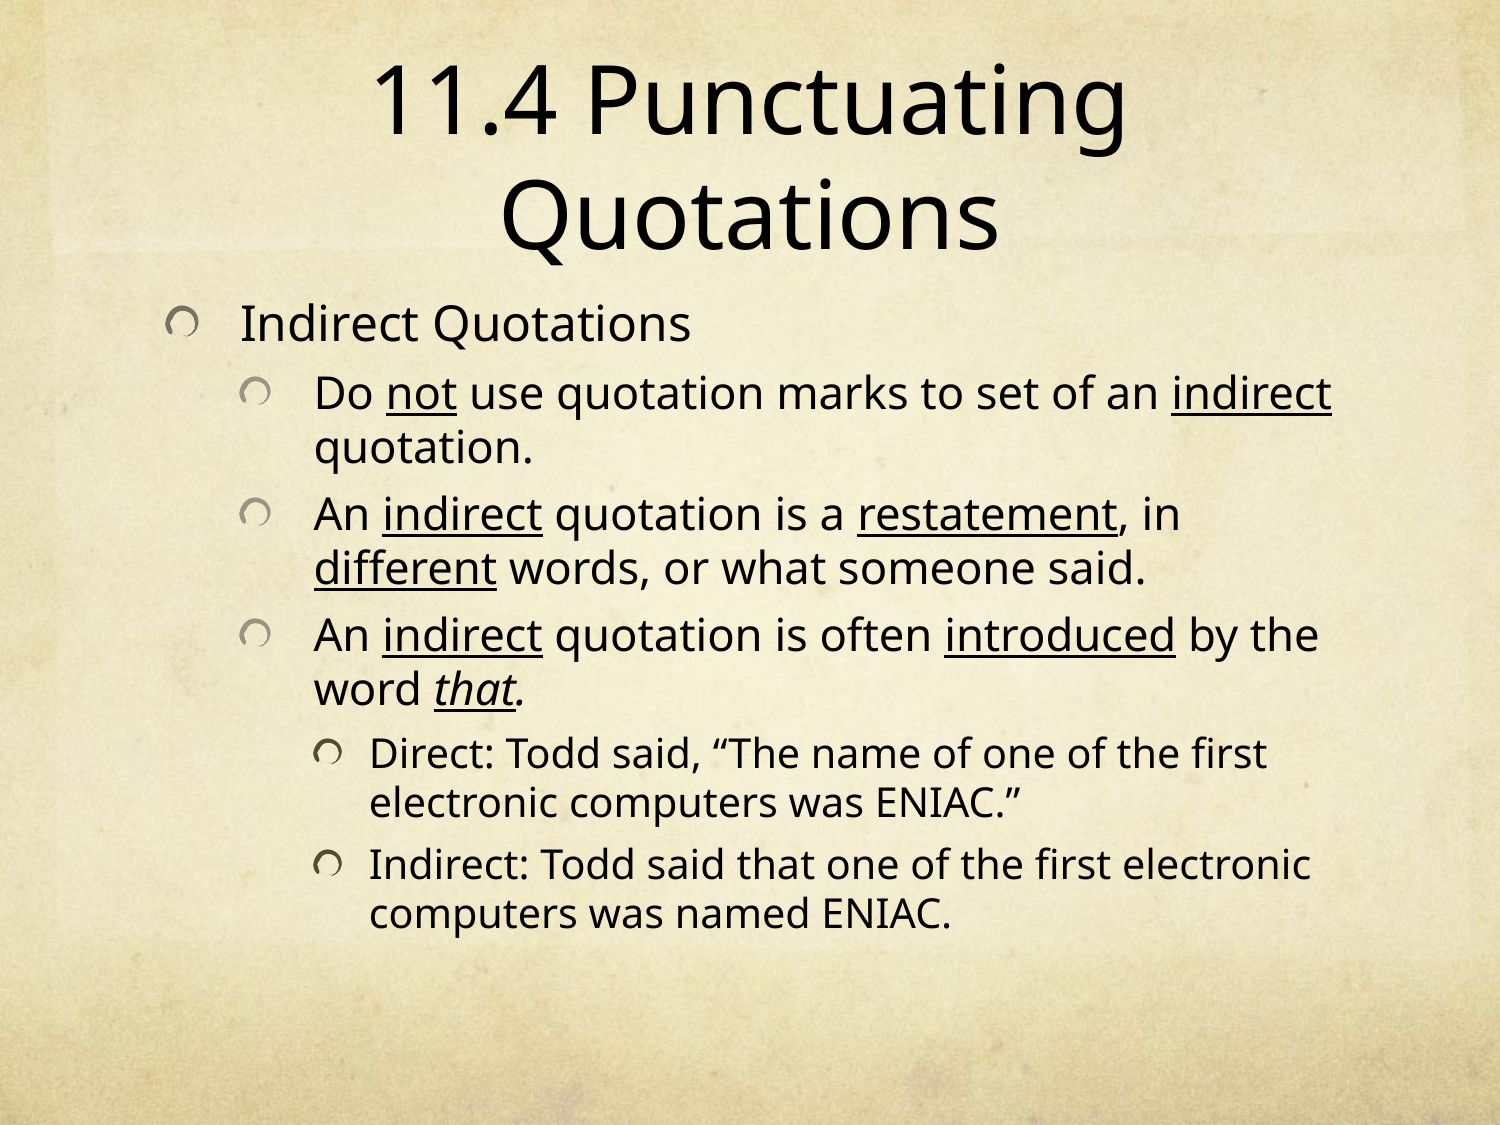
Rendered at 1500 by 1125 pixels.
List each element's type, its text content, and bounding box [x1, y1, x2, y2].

title 11.4 Punctuating Quotations [150, 82, 1350, 225]
picture [0, 0, 1500, 1125]
list Indirect Quotations Do not use quotation marks to set of an indirect quotation. An indirect quotation is a restatement, in different words, or what someone said. An indirect quotation is often introduced by the word that. Direct: Todd said, “The name of one of the first electronic computers was ENIAC.” Indirect: Todd said that one of the first electronic computers was named ENIAC. [150, 284, 1350, 950]
